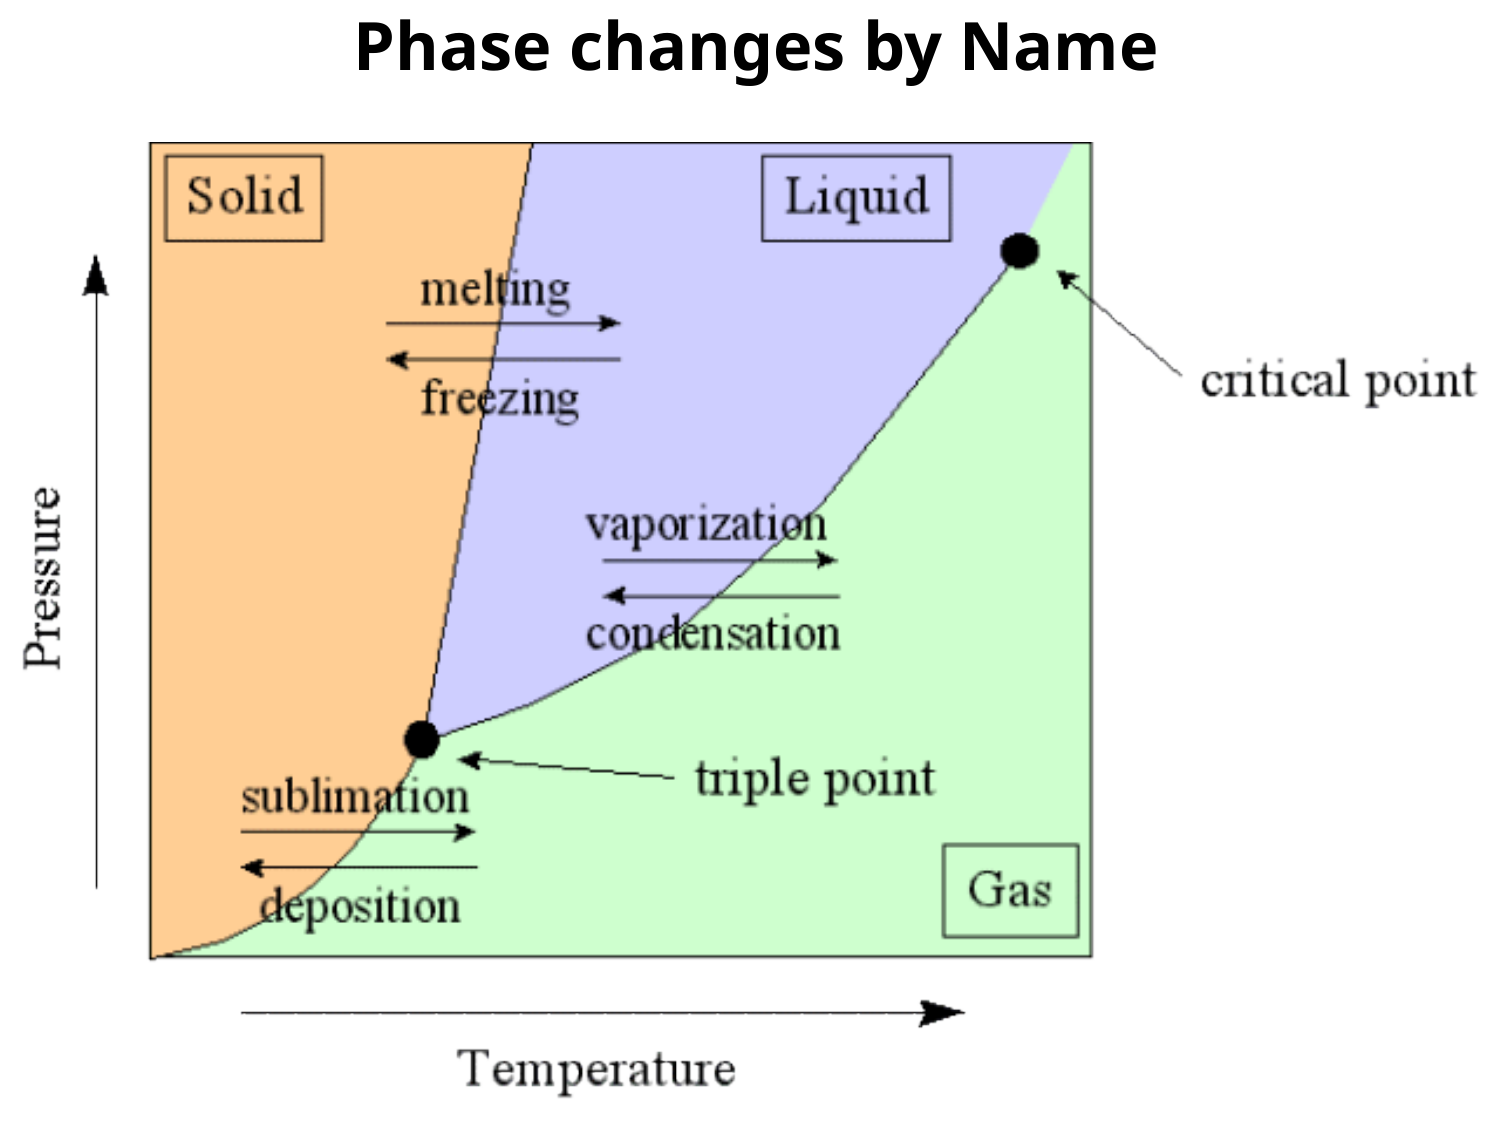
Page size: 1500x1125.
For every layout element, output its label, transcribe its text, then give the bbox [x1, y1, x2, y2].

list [0, 141, 1500, 1113]
title Phase changes by Name [112, 0, 1401, 88]
